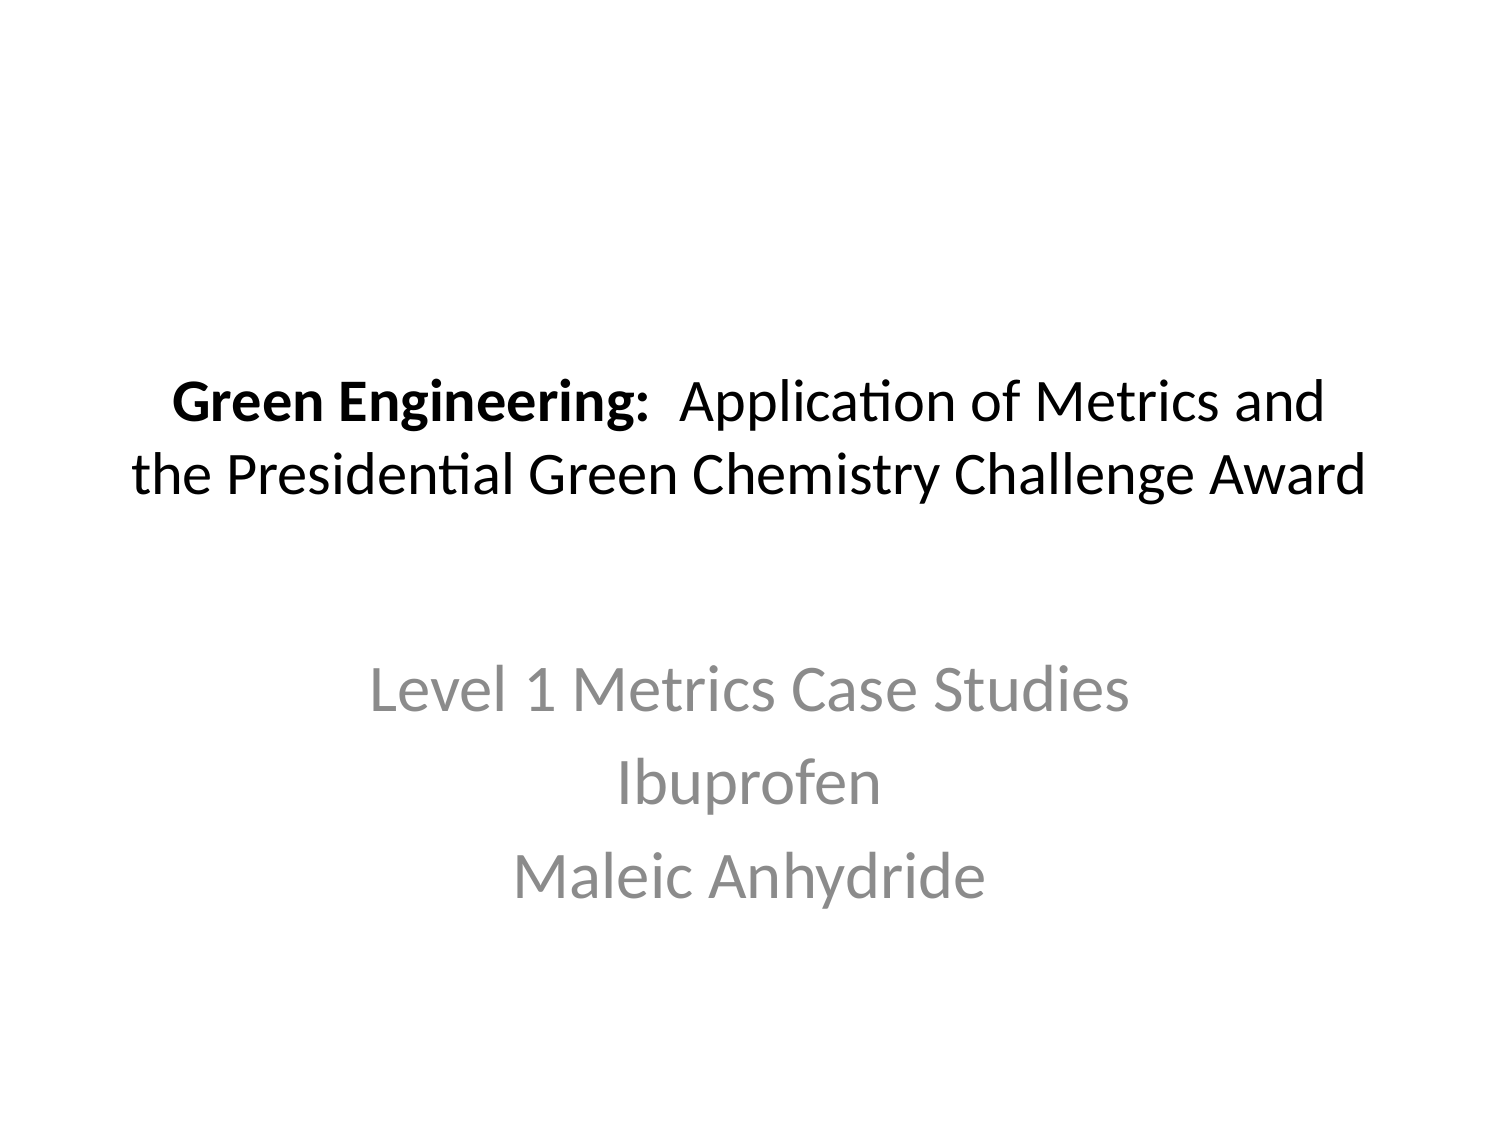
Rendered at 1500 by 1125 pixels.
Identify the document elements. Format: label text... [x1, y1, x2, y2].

subtitle Level 1 Metrics Case Studies Ibuprofen Maleic Anhydride [225, 637, 1275, 925]
title Green Engineering: Application of Metrics and the Presidential Green Chemistry Challenge Award [112, 349, 1388, 591]
